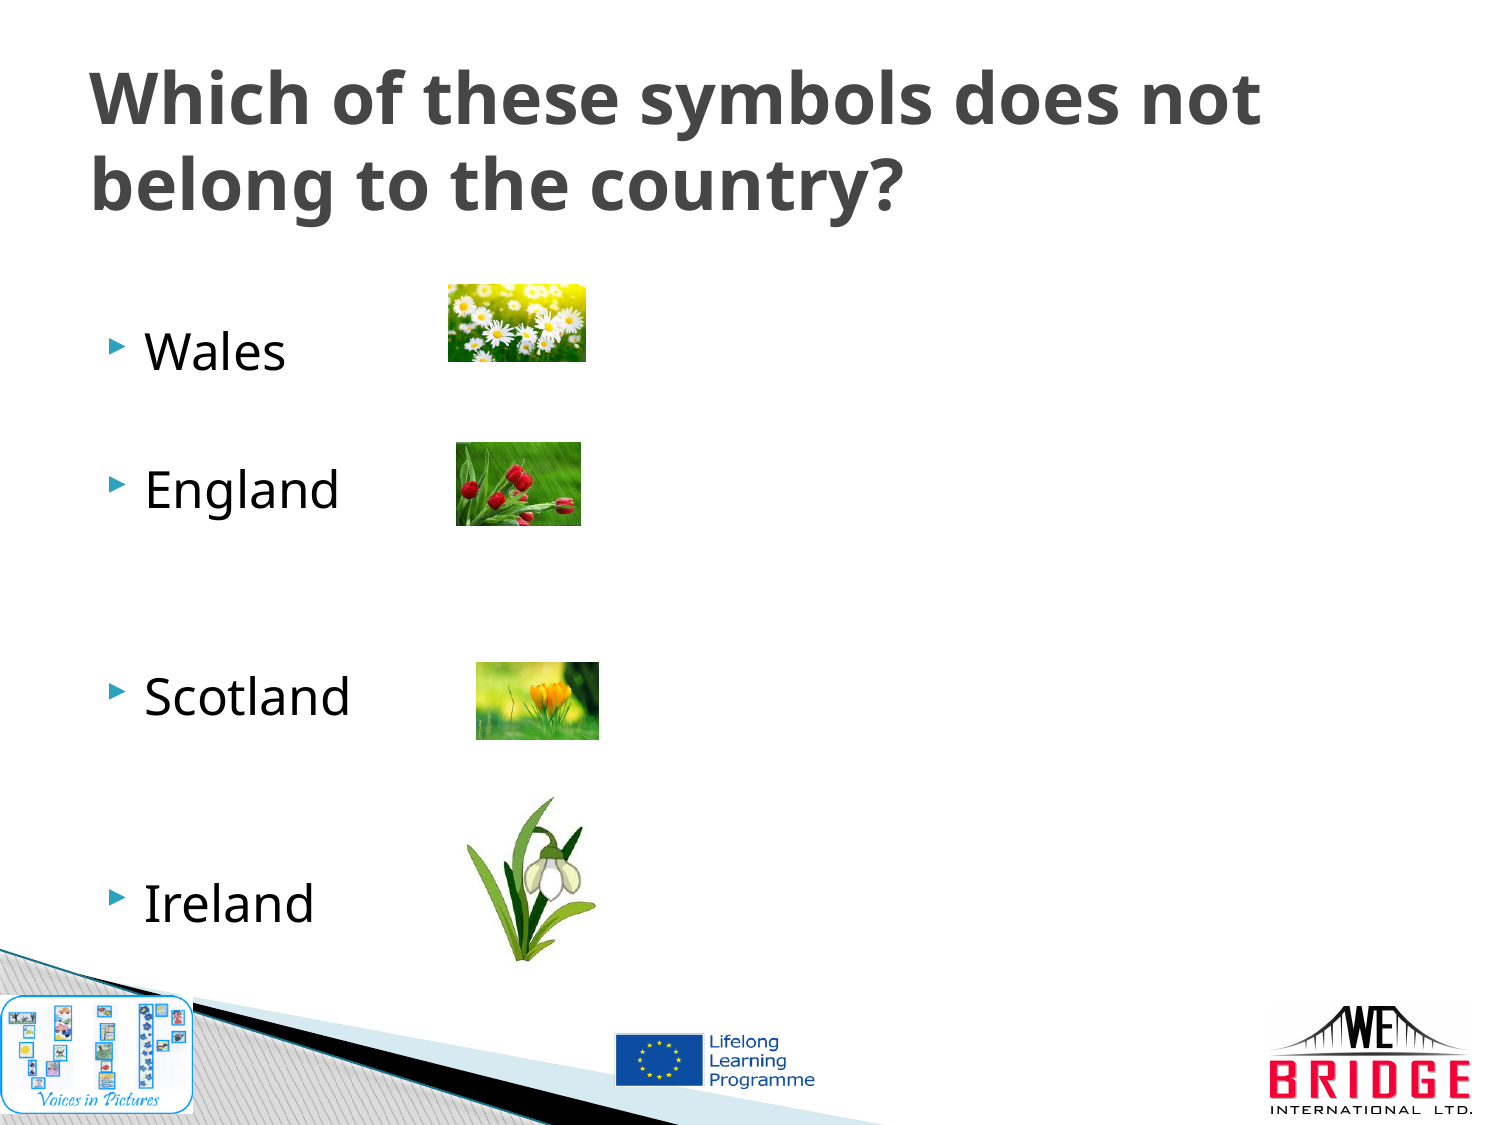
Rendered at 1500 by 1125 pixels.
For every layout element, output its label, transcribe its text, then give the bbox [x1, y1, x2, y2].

picture [447, 796, 614, 962]
picture [0, 994, 193, 1114]
title Which of these symbols does not belong to the country? [75, 45, 1425, 233]
picture [447, 284, 586, 362]
picture [1269, 1006, 1473, 1114]
picture [608, 1027, 833, 1105]
picture [455, 442, 581, 526]
list Wales England Scotland Ireland [75, 243, 1425, 986]
picture [475, 662, 600, 740]
